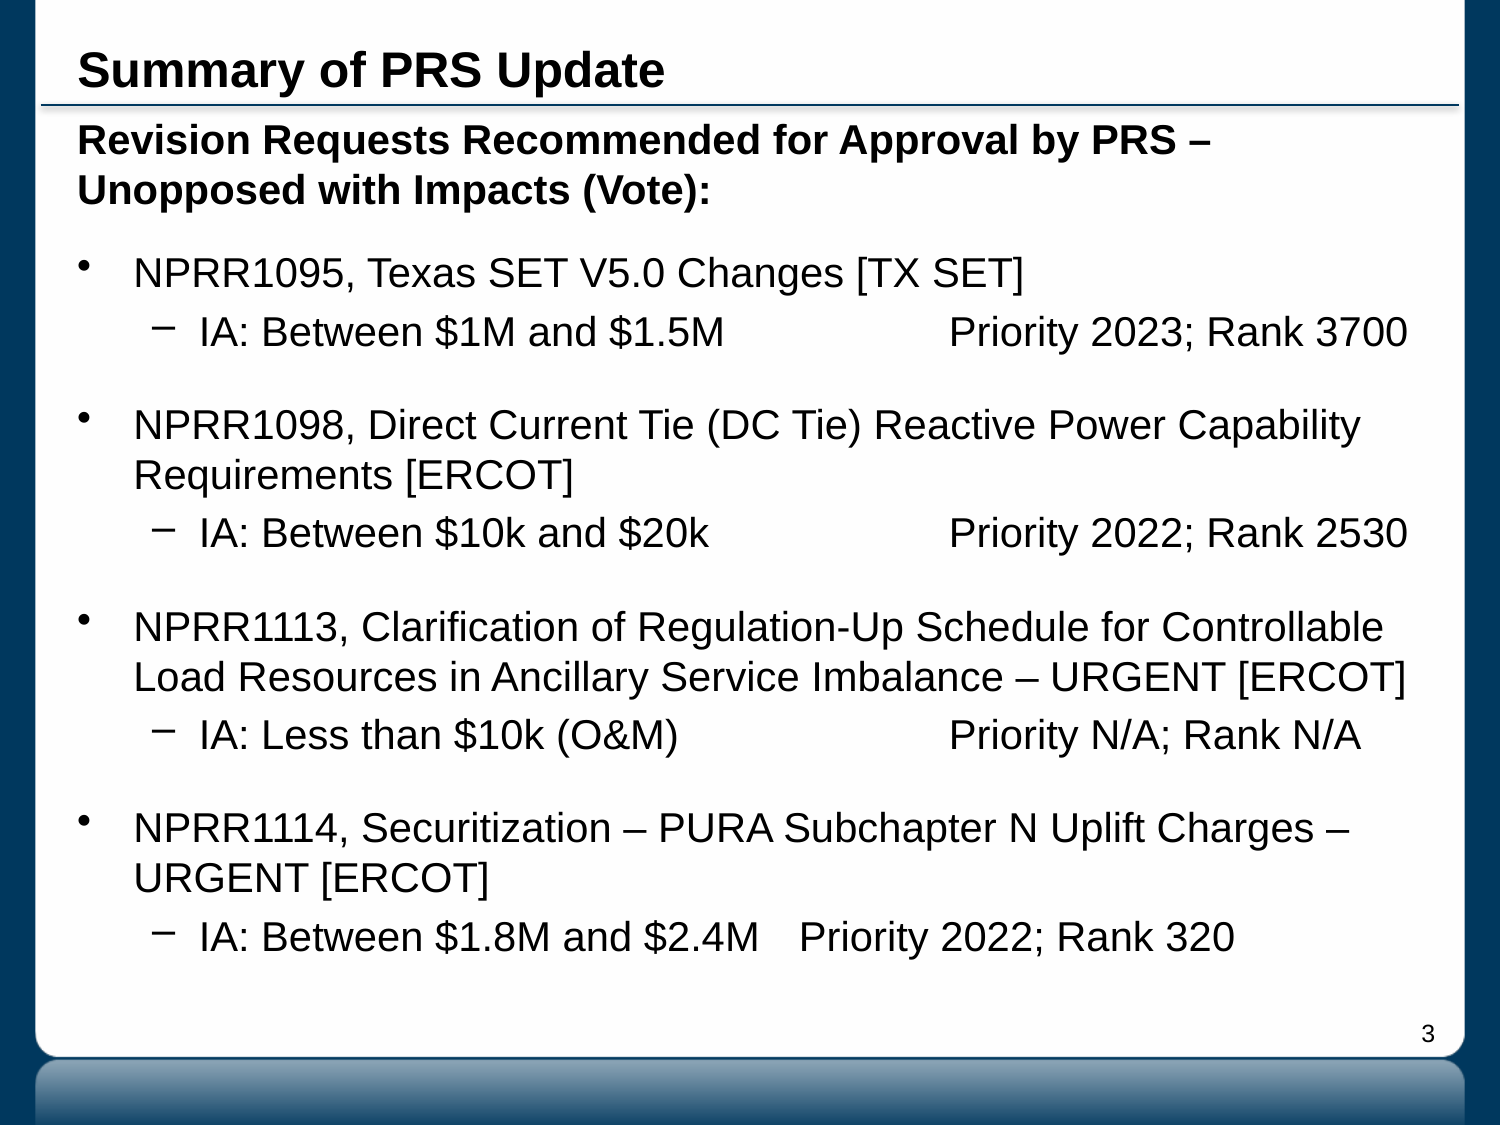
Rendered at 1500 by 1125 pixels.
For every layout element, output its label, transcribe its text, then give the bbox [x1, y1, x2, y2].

text_box Revision Requests Recommended for Approval by PRS – Unopposed with Impacts (Vote): NPRR1095, Texas SET V5.0 Changes [TX SET] IA: Between $1M and $1.5M Priority 2023; Rank 3700 NPRR1098, Direct Current Tie (DC Tie) Reactive Power Capability Requirements [ERCOT] IA: Between $10k and $20k Priority 2022; Rank 2530 NPRR1113, Clarification of Regulation-Up Schedule for Controllable Load Resources in Ancillary Service Imbalance – URGENT [ERCOT] IA: Less than $10k (O&M) Priority N/A; Rank N/A NPRR1114, Securitization – PURA Subchapter N Uplift Charges – URGENT [ERCOT] IA: Between $1.8M and $2.4M Priority 2022; Rank 320 [62, 106, 1450, 1049]
picture [35, 0, 1465, 1125]
title Summary of PRS Update [62, 29, 1450, 106]
